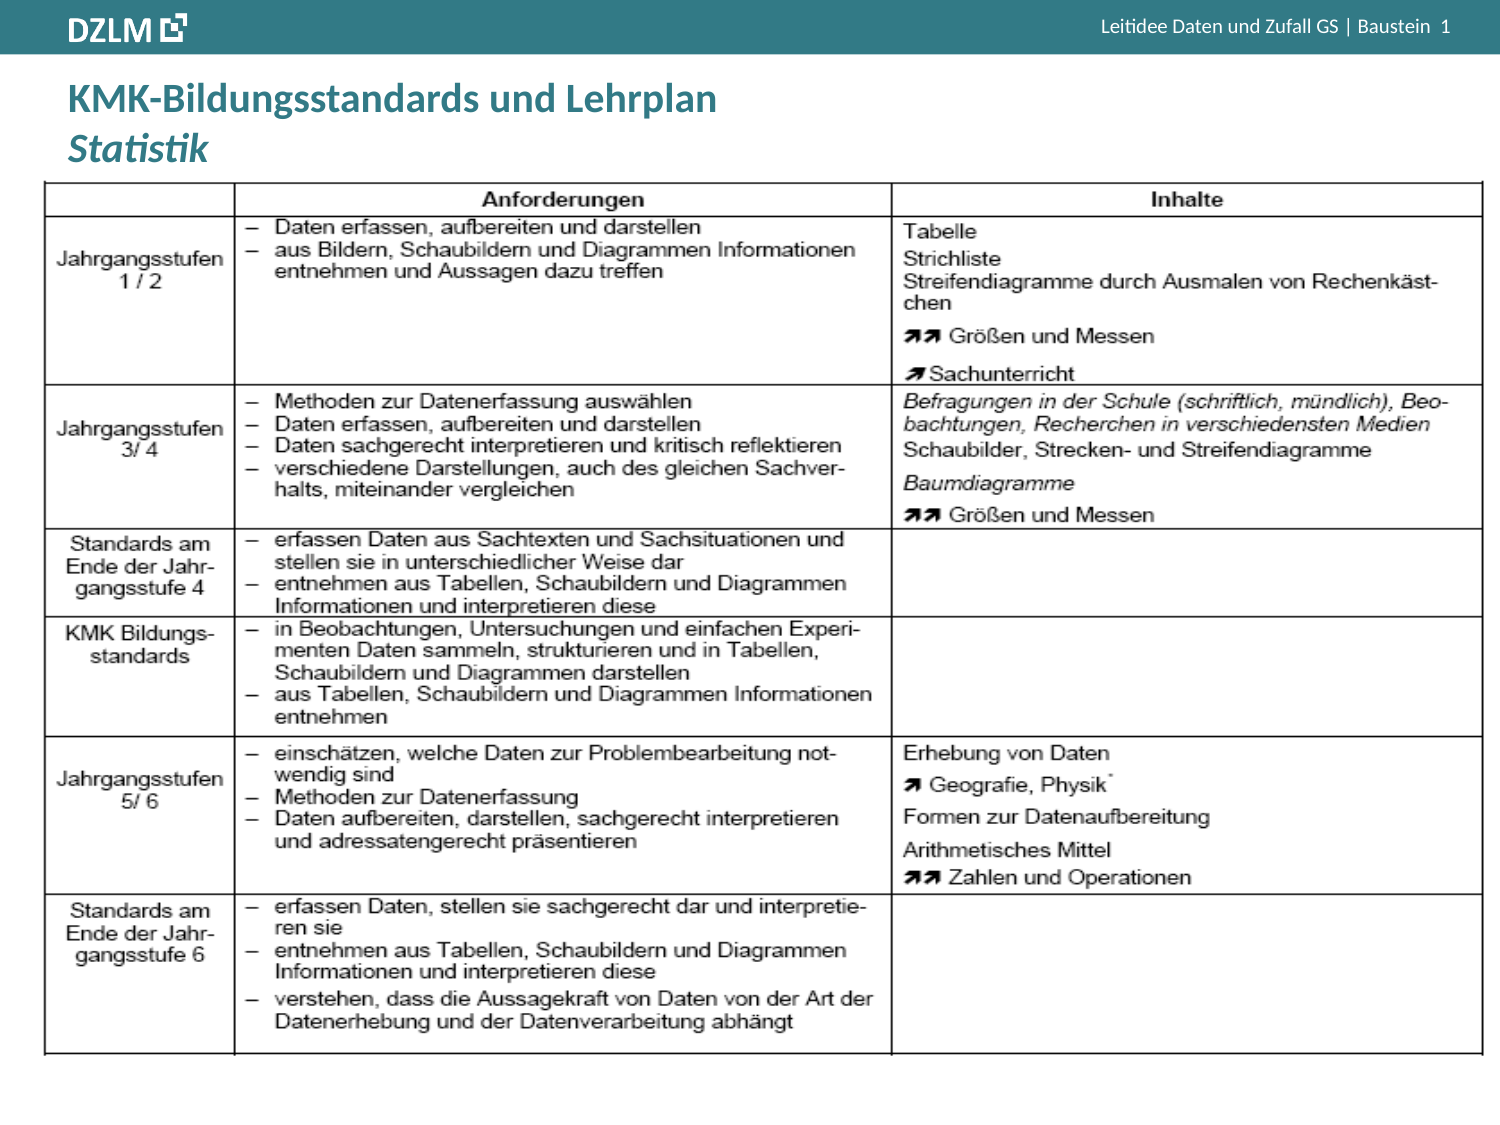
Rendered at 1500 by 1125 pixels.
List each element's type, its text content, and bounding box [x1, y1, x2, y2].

title KMK-Bildungsstandards und Lehrplan Statistik [53, 68, 1436, 170]
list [39, 172, 1500, 1059]
